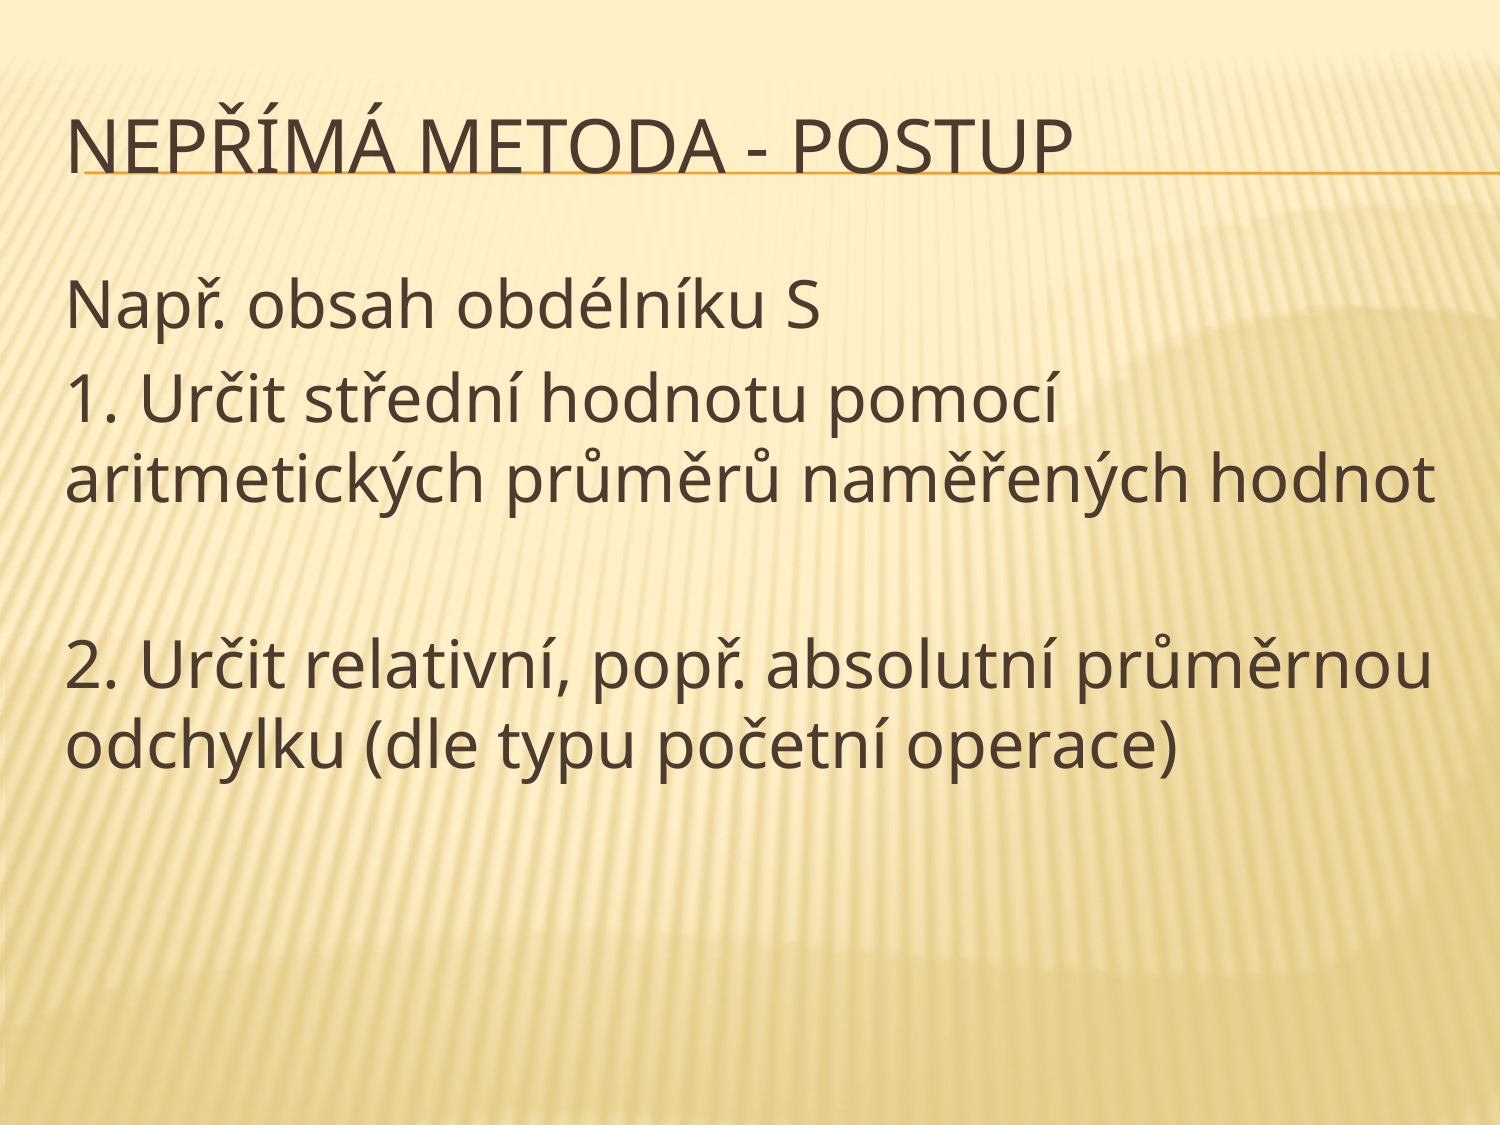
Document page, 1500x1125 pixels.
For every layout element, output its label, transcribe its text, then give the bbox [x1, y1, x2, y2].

title Nepřímá metoda - postup [50, 75, 1475, 213]
